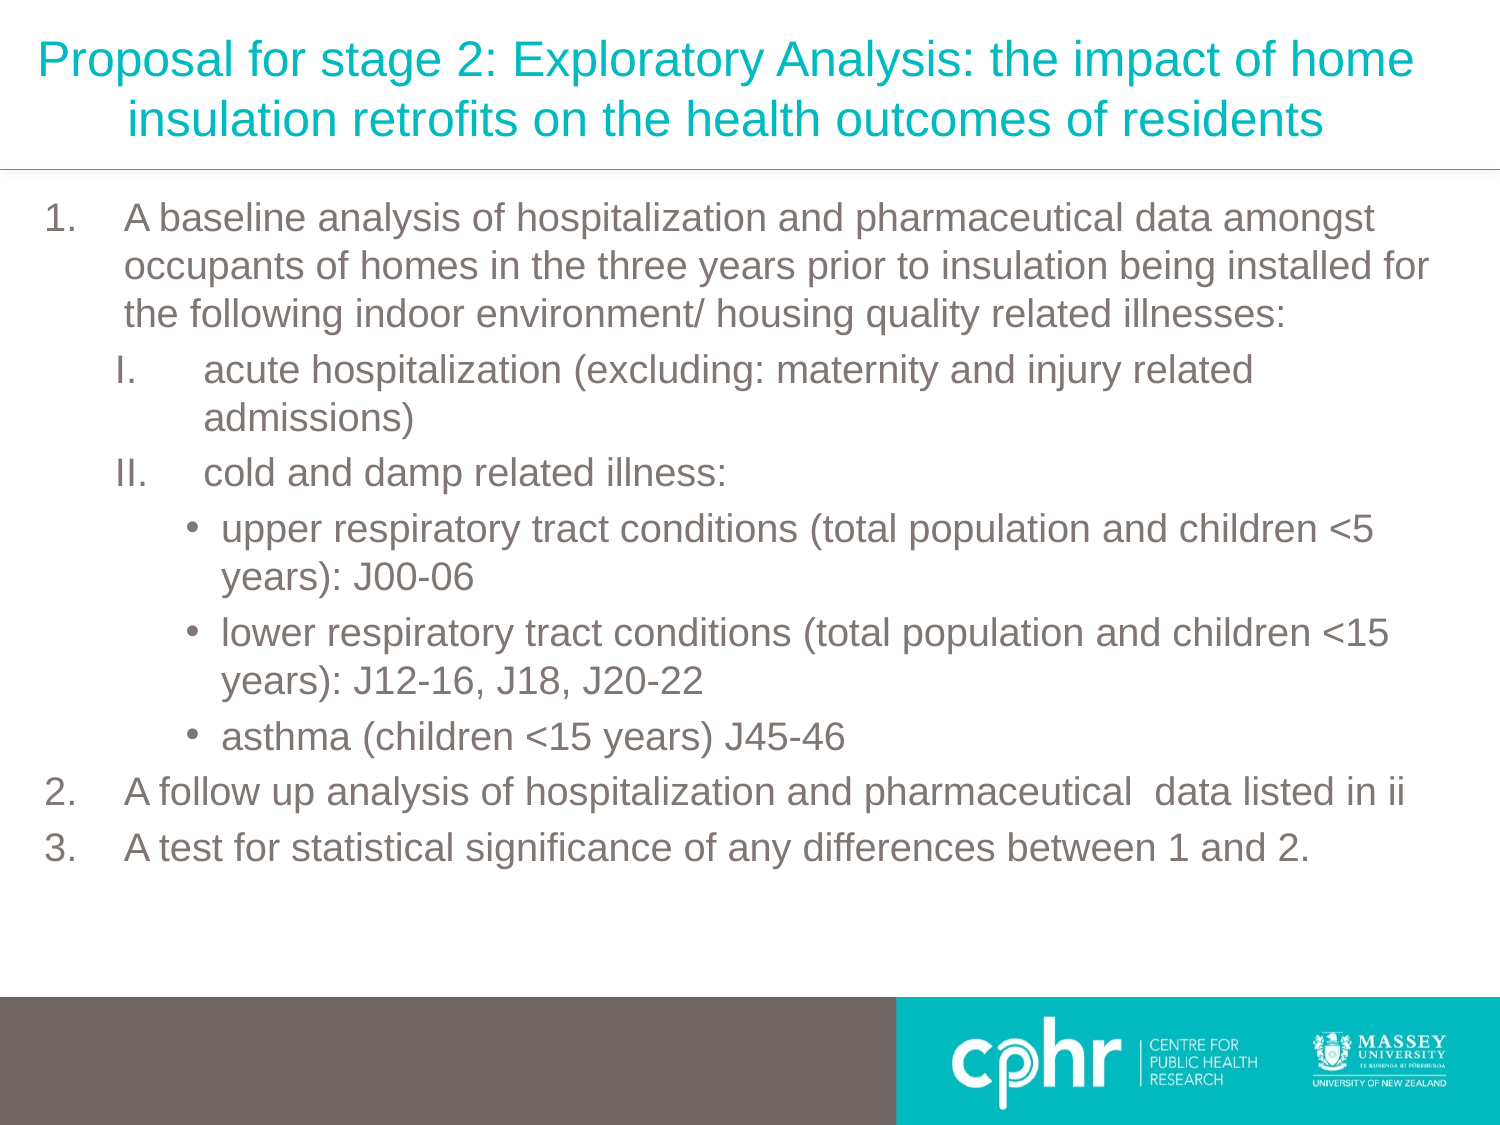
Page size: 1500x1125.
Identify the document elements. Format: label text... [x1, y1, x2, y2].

title Proposal for stage 2: Exploratory Analysis: the impact of home insulation retrofits on the health outcomes of residents [17, 19, 1436, 162]
list A baseline analysis of hospitalization and pharmaceutical data amongst occupants of homes in the three years prior to insulation being installed for the following indoor environment/ housing quality related illnesses: acute hospitalization (excluding: maternity and injury related admissions) cold and damp related illness: upper respiratory tract conditions (total population and children <5 years): J00-06 lower respiratory tract conditions (total population and children <15 years): J12-16, J18, J20-22 asthma (children <15 years) J45-46 A follow up analysis of hospitalization and pharmaceutical data listed in ii A test for statistical significance of any differences between 1 and 2. [29, 184, 1459, 951]
picture [0, 997, 1500, 1125]
